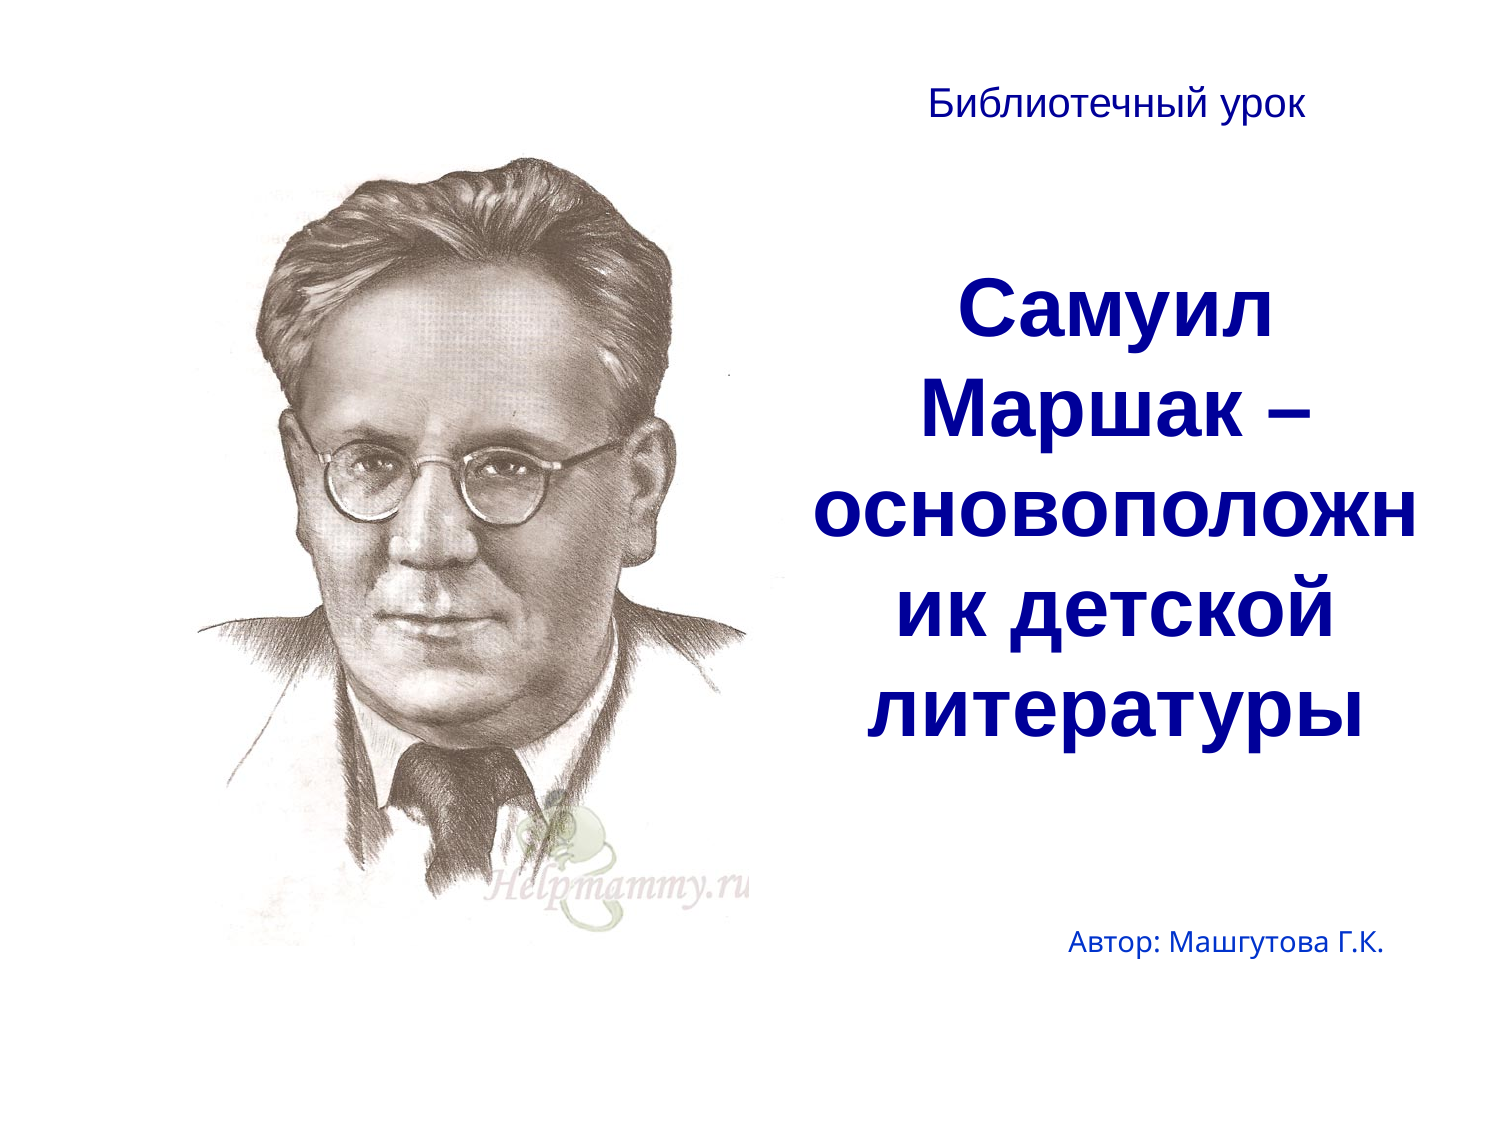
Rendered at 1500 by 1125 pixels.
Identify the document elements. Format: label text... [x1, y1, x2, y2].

title Самуил Маршак – основоположник детской литературы [788, 243, 1460, 764]
subtitle Библиотечный урок [808, 77, 1424, 221]
text_box Автор: Машгутова Г.К. [749, 834, 1400, 1047]
picture [182, 148, 785, 946]
